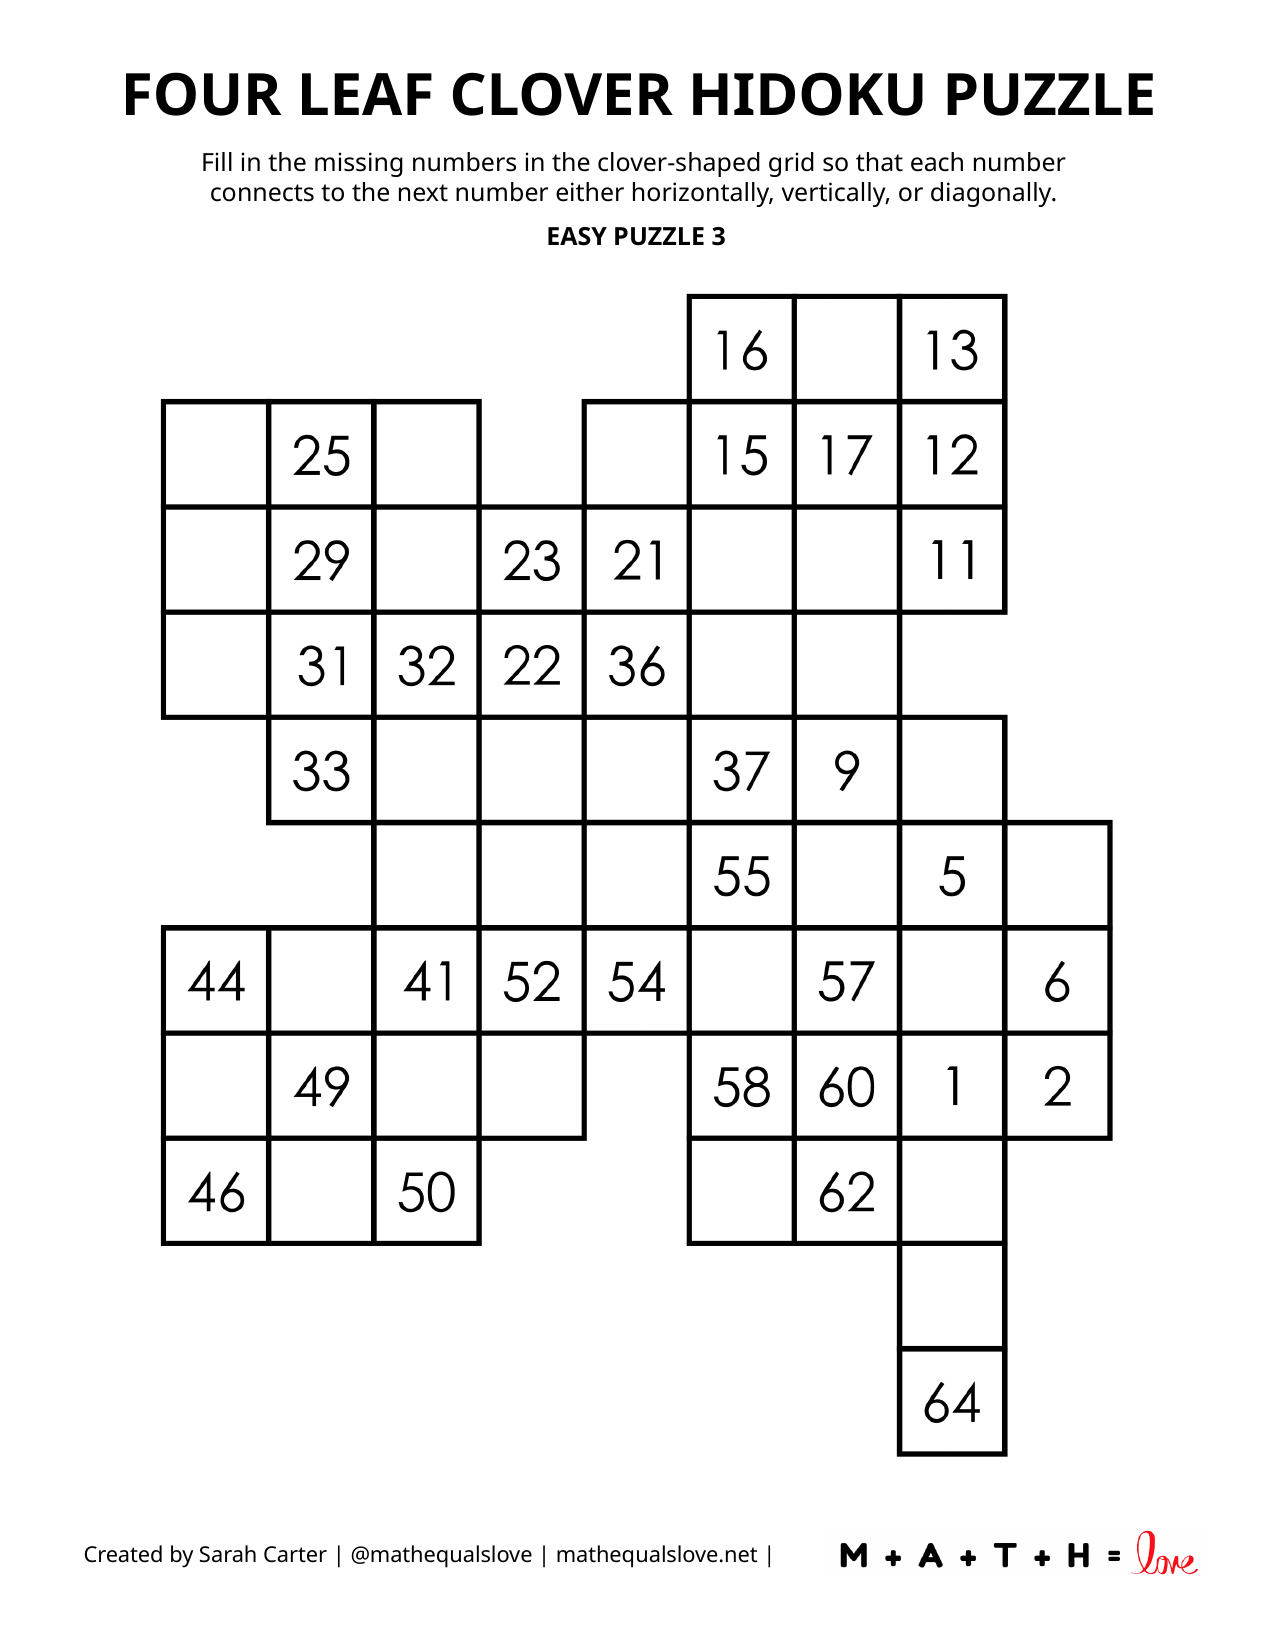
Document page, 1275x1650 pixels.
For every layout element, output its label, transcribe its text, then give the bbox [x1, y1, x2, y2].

picture [826, 1528, 1207, 1580]
text_box EASY PUZZLE 3 [158, 220, 1115, 272]
text_box Fill in the missing numbers in the clover-shaped grid so that each number connects to the next number either horizontally, vertically, or diagonally. [0, 139, 1275, 215]
picture [157, 291, 1116, 1459]
text_box FOUR LEAF CLOVER HIDOKU PUZZLE [66, 50, 1211, 135]
text_box Created by Sarah Carter | @mathequalslove | mathequalslove.net | [68, 1533, 826, 1575]
